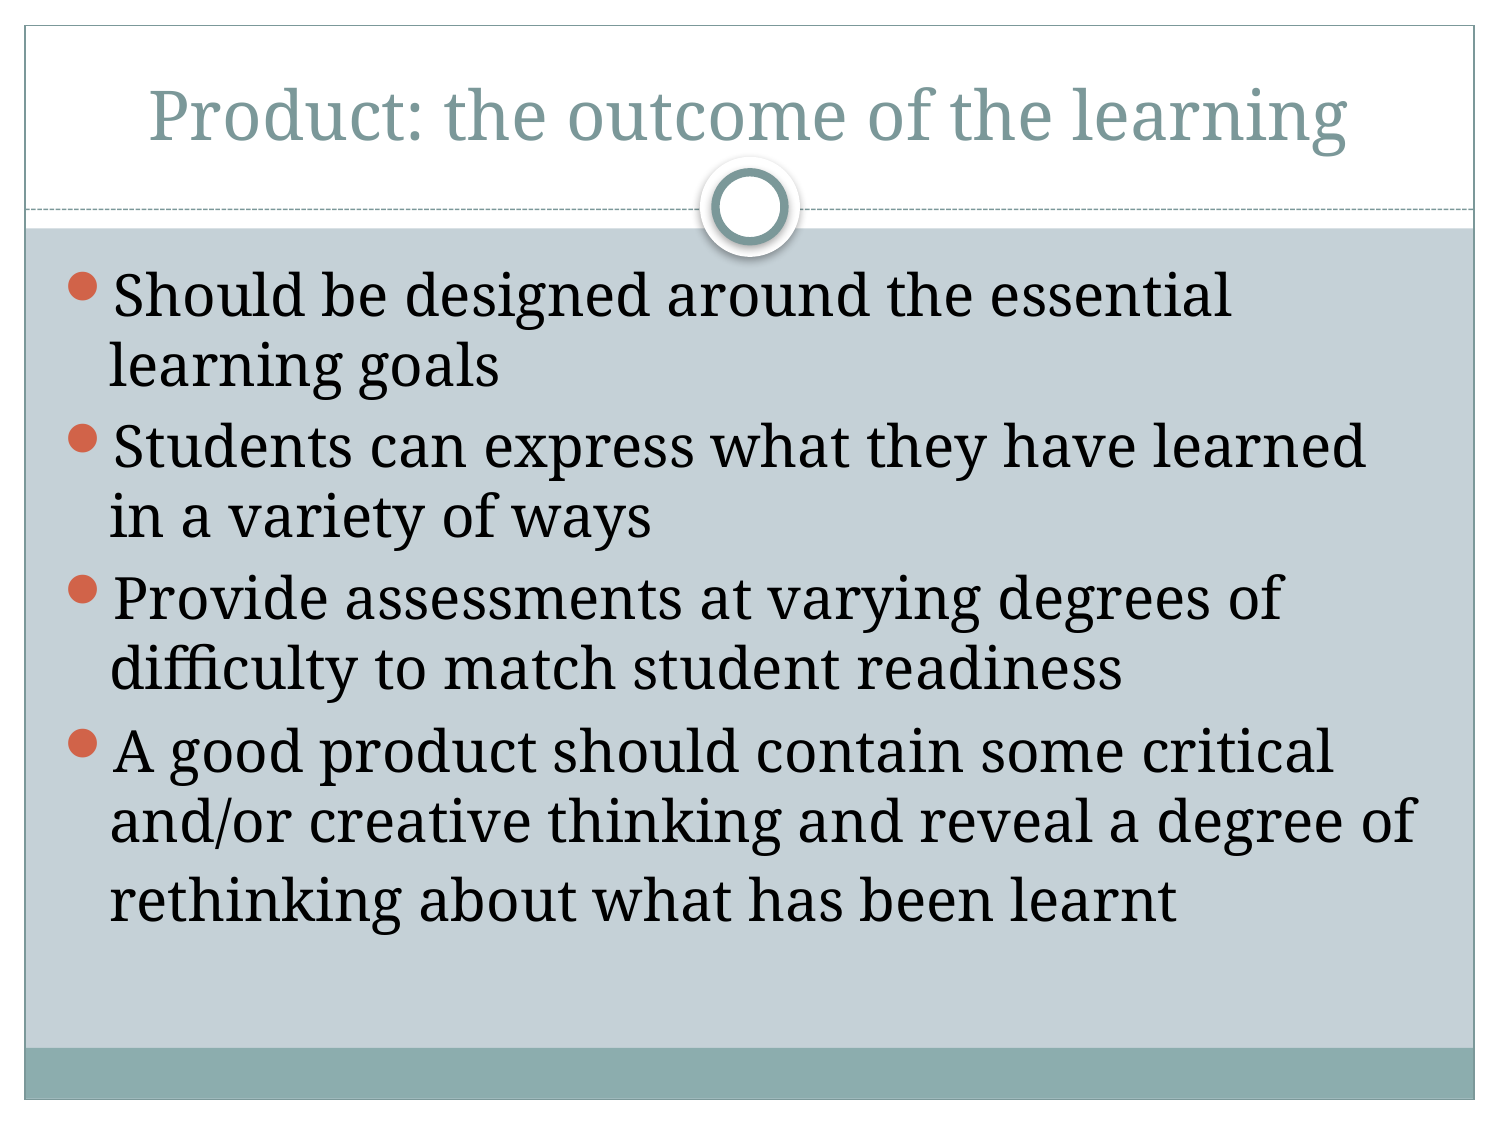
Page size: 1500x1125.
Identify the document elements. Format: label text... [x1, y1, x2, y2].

list Should be designed around the essential learning goals Students can express what they have learned in a variety of ways Provide assessments at varying degrees of difficulty to match student readiness A good product should contain some critical and/or creative thinking and reveal a degree of rethinking about what has been learnt [49, 250, 1445, 1001]
title Product: the outcome of the learning [49, 37, 1450, 162]
